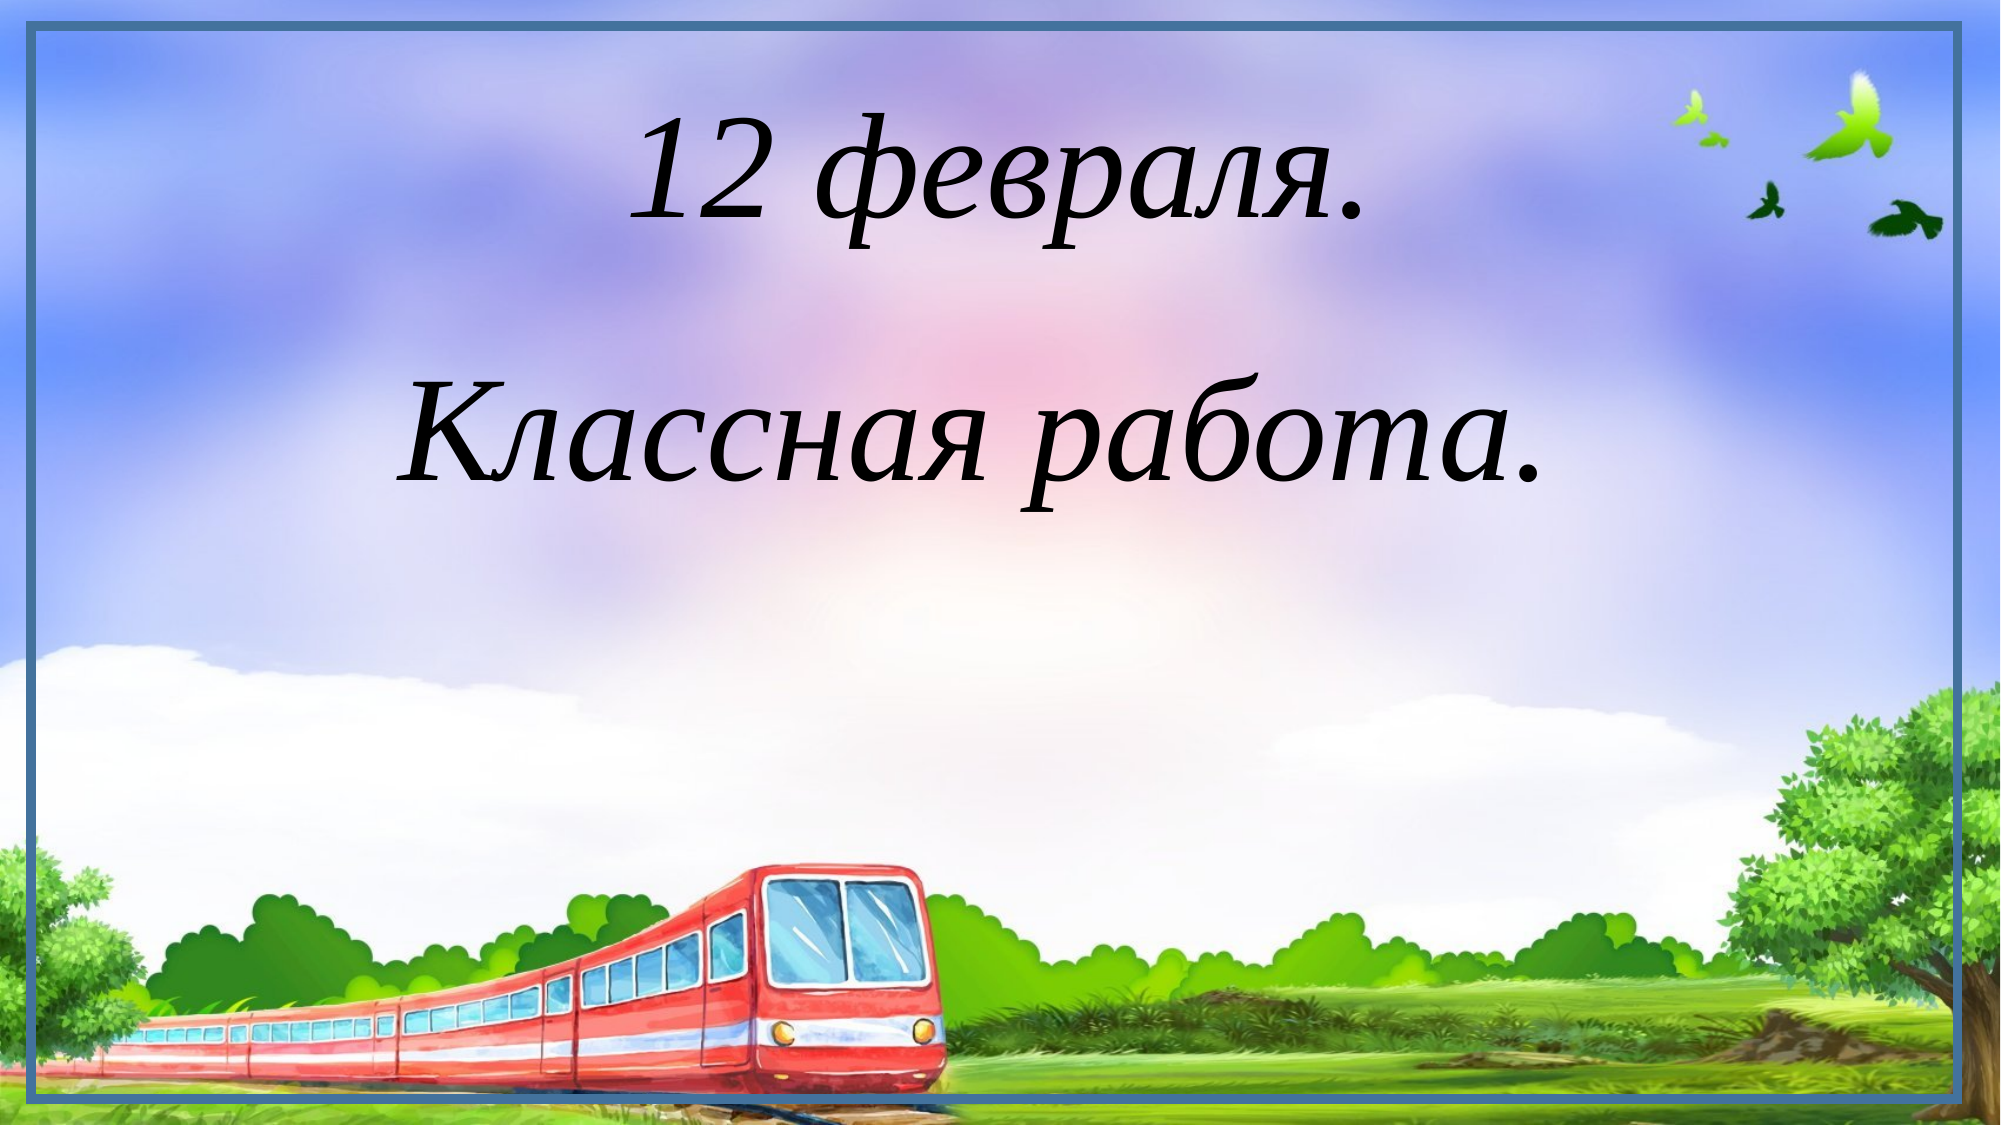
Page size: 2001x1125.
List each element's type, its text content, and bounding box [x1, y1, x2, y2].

picture [0, 0, 2001, 1125]
text_box Классная работа. [329, 323, 1620, 518]
title 12 февраля. [137, 59, 1863, 278]
text_box [30, 25, 1959, 1100]
